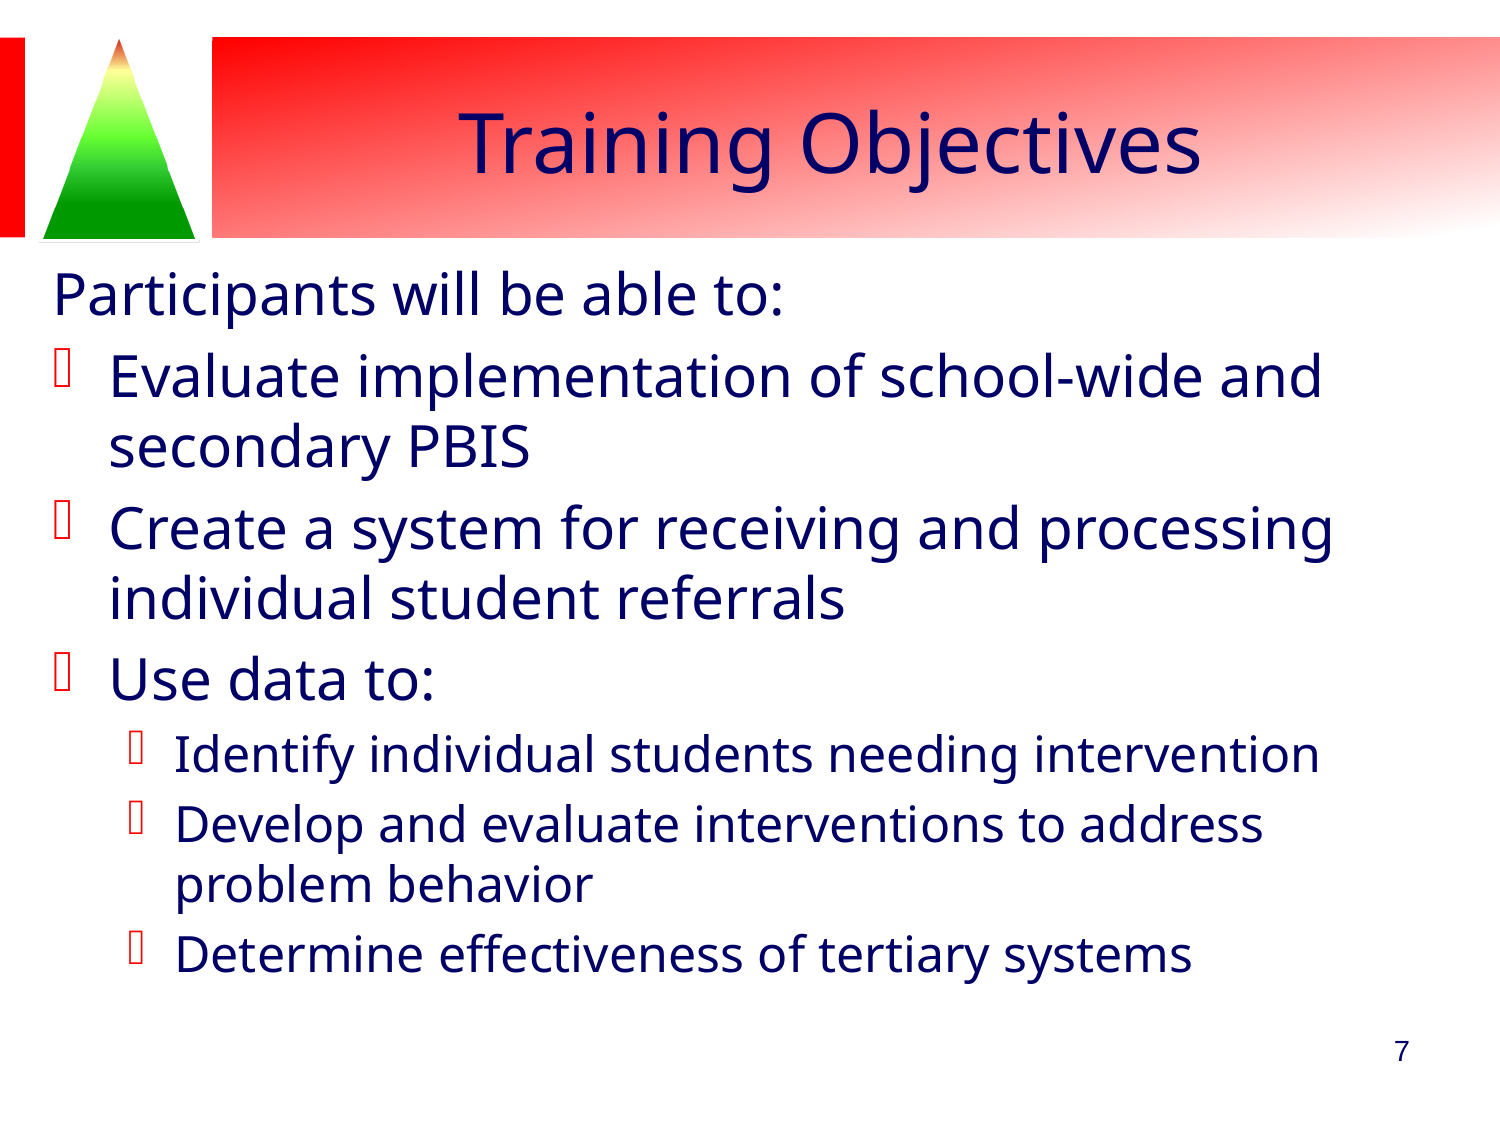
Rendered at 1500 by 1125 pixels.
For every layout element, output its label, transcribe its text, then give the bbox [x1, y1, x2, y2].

list Participants will be able to: Evaluate implementation of school-wide and secondary PBIS Create a system for receiving and processing individual student referrals Use data to: Identify individual students needing intervention Develop and evaluate interventions to address problem behavior Determine effectiveness of tertiary systems [37, 249, 1463, 1063]
picture [37, 30, 200, 243]
slide_number 7 [1074, 1024, 1426, 1103]
title Training Objectives [237, 37, 1426, 243]
